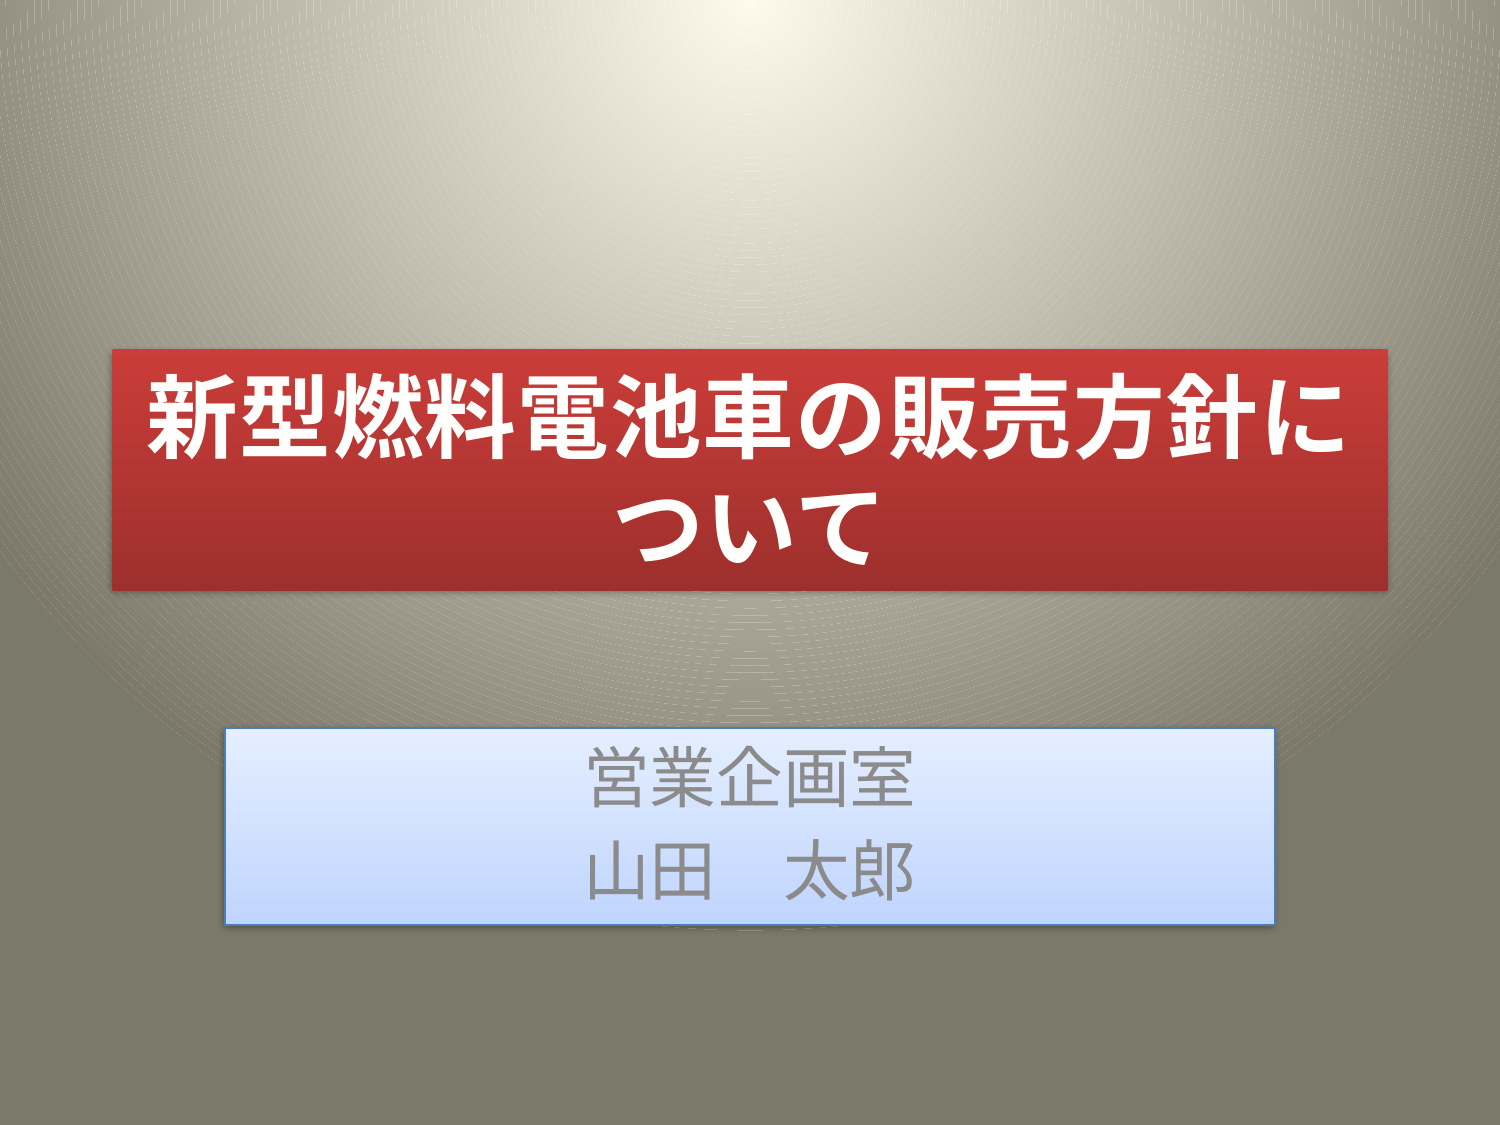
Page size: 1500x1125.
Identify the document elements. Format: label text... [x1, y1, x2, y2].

subtitle 営業企画室 山田 太郎 [224, 727, 1276, 926]
title 新型燃料電池車の販売方針について [112, 349, 1388, 591]
